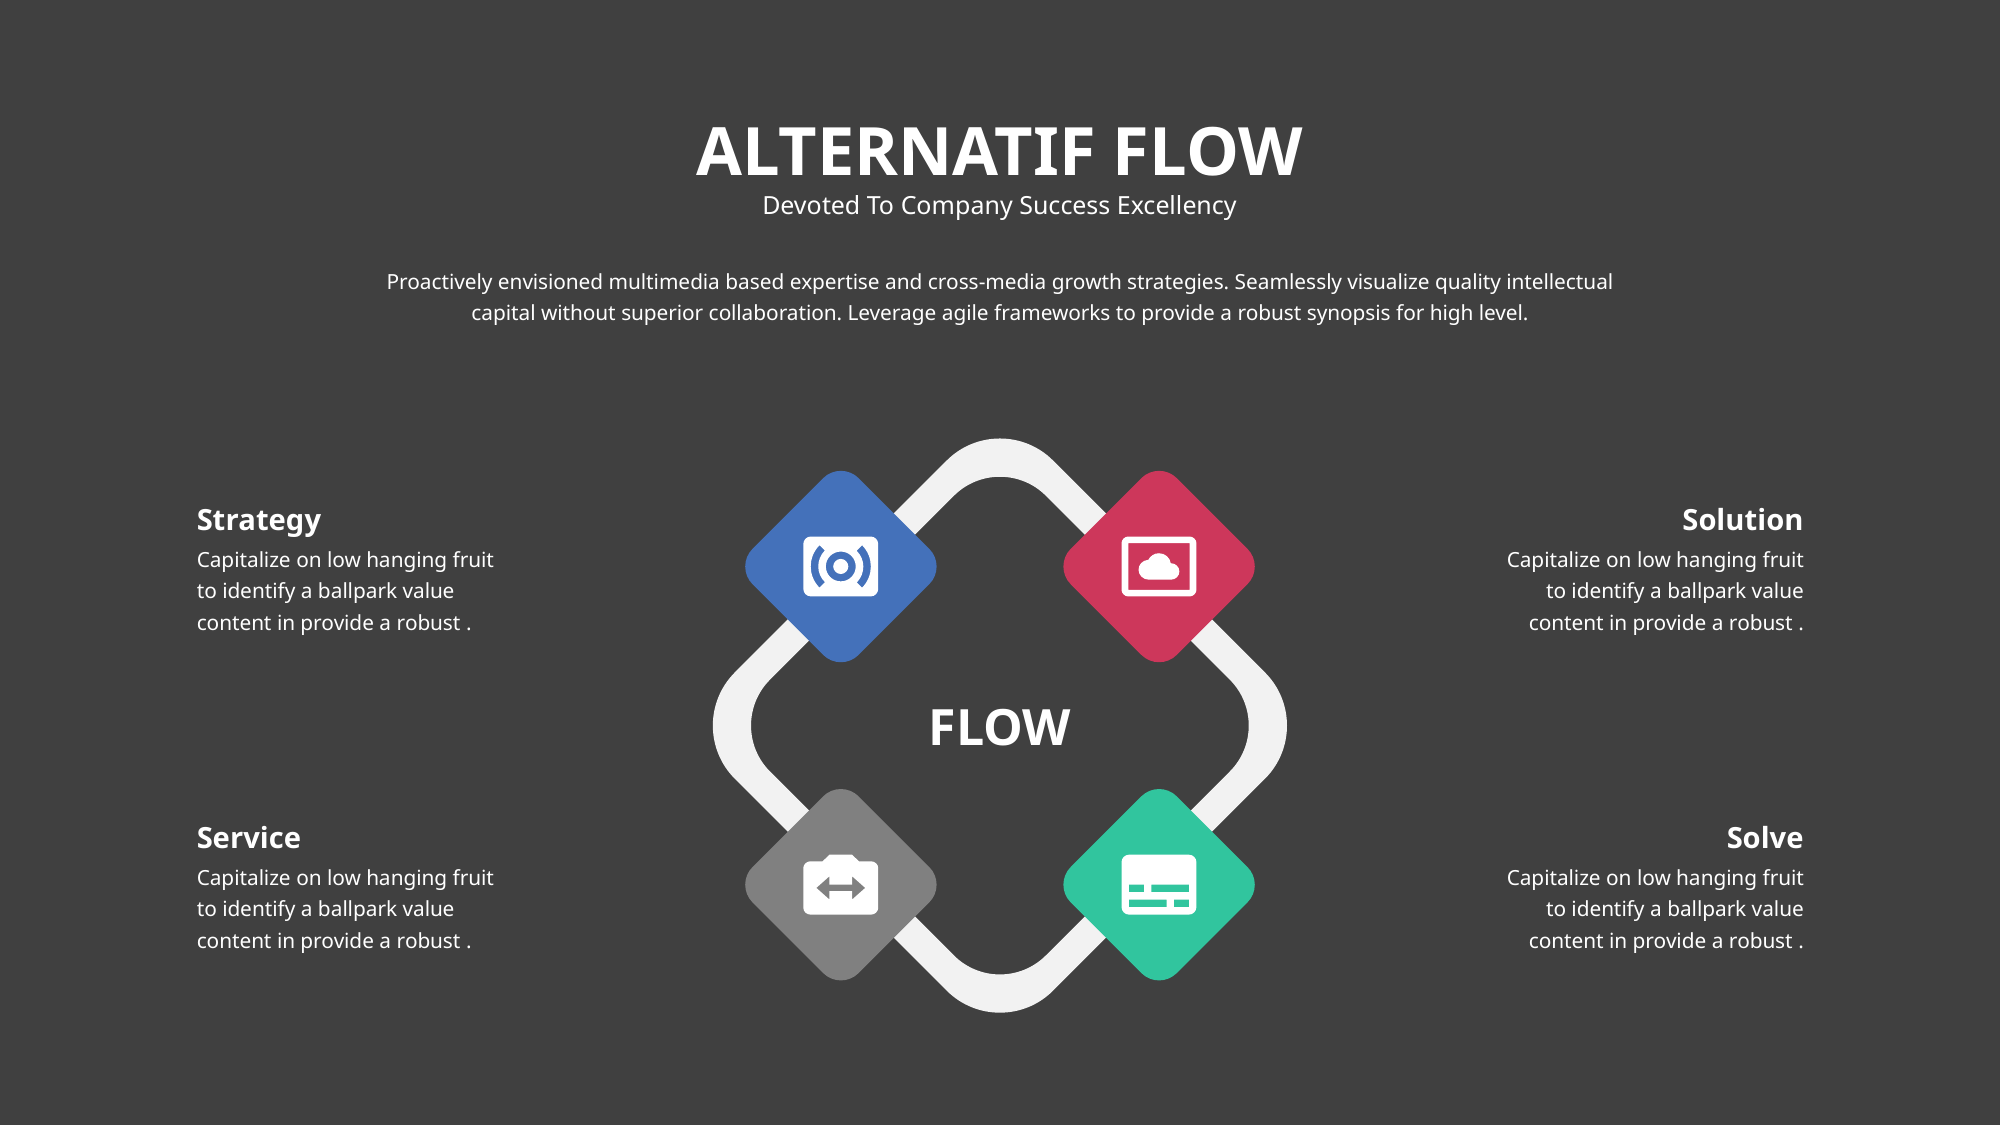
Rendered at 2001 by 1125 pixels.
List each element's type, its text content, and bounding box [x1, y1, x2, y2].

text_box [1121, 536, 1197, 597]
text_box [744, 787, 938, 982]
text_box [744, 469, 938, 664]
text_box [803, 536, 879, 597]
text_box [711, 620, 809, 832]
text_box [803, 854, 879, 915]
text_box [894, 437, 1106, 535]
text_box [894, 917, 1106, 1014]
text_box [1484, 501, 1804, 632]
text_box [1121, 854, 1197, 915]
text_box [196, 501, 516, 632]
text_box Proactively envisioned multimedia based expertise and cross-media growth strategies. Seamlessly visualize quality intellectual capital without superior collaboration. Leverage agile frameworks to provide a robust synopsis for high level. [375, 262, 1625, 325]
text_box [1062, 787, 1256, 982]
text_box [196, 819, 516, 950]
text_box FLOW [903, 695, 1097, 756]
text_box [1062, 469, 1256, 664]
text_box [628, 115, 1372, 220]
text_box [1484, 819, 1804, 950]
text_box [1191, 620, 1289, 832]
